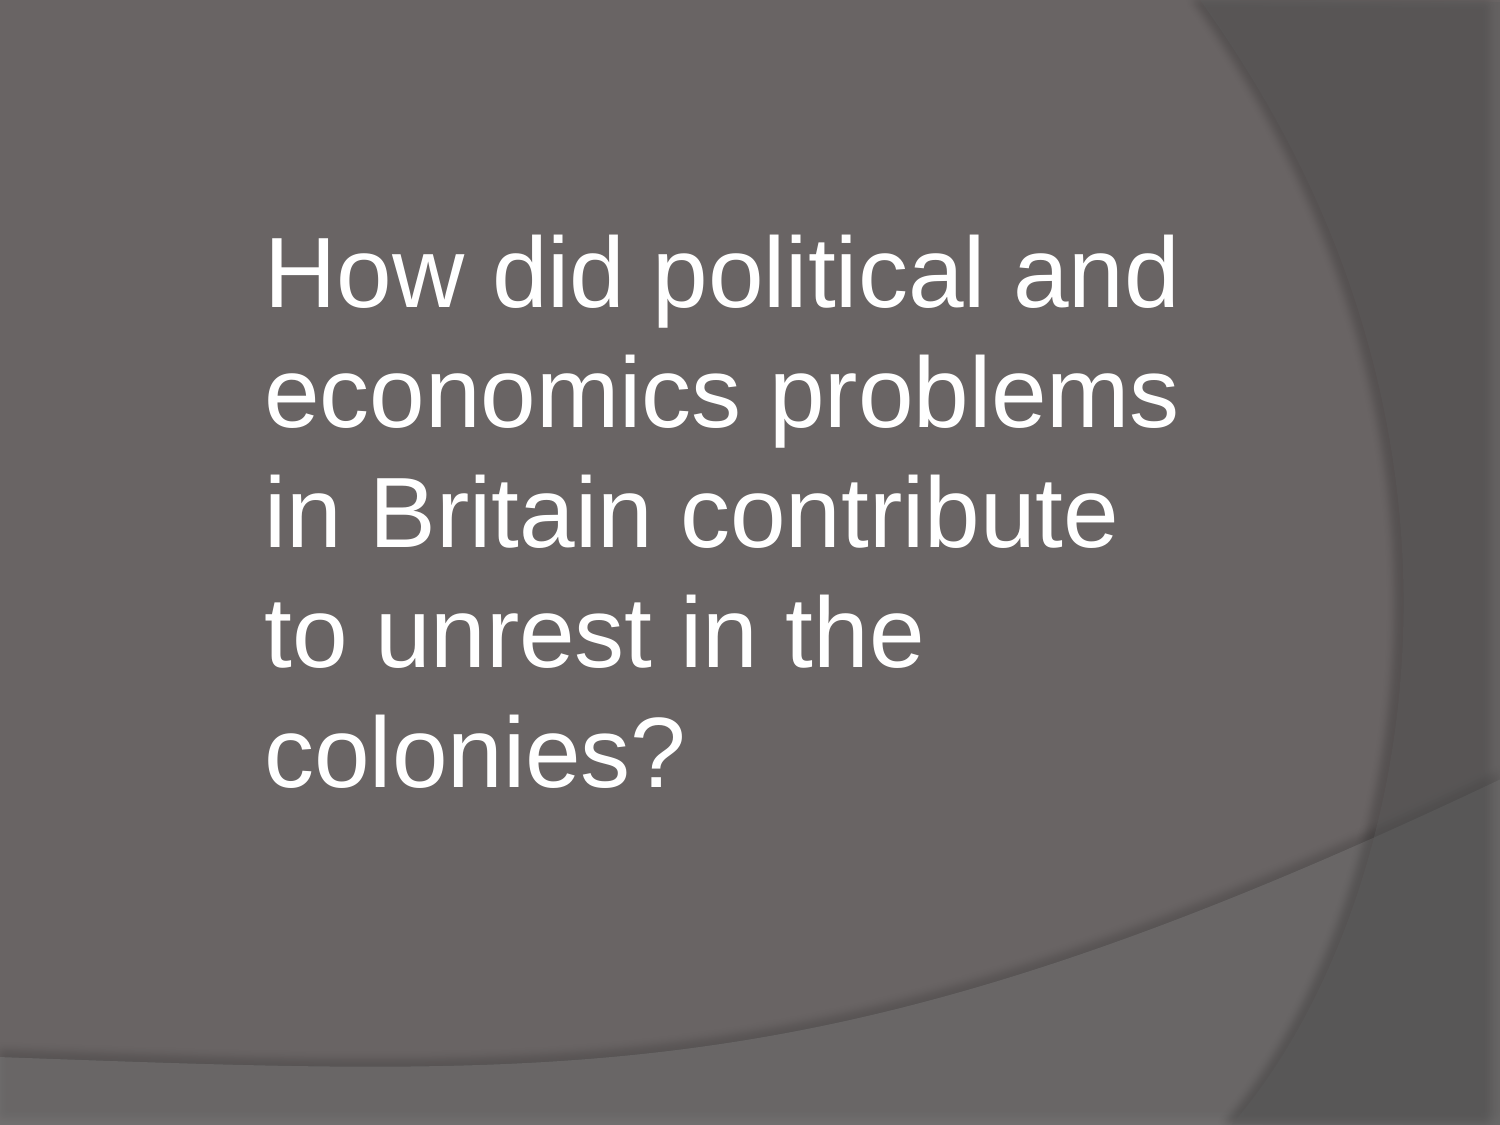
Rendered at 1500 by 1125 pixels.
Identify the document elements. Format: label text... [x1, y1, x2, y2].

text_box How did political and economics problems in Britain contribute to unrest in the colonies? [249, 200, 1213, 815]
